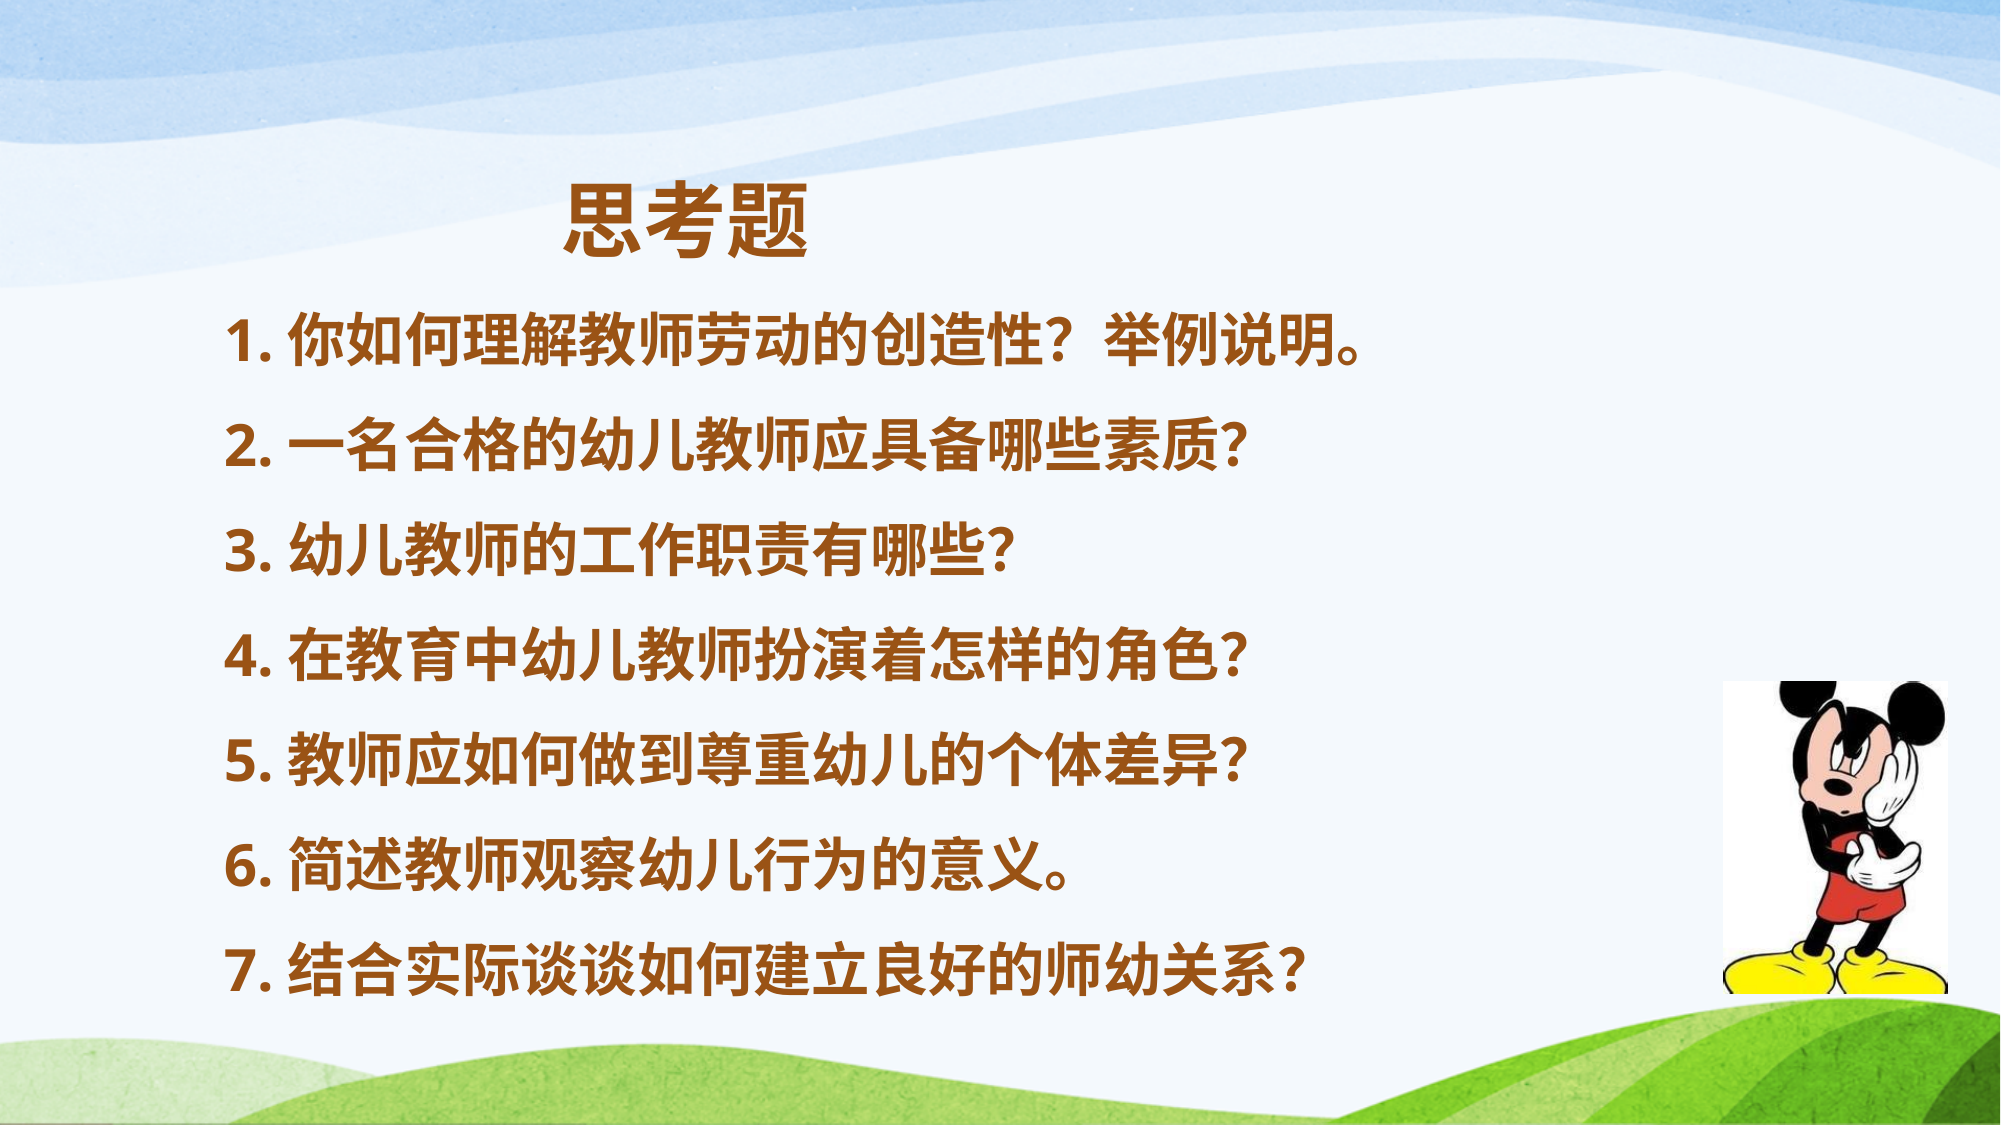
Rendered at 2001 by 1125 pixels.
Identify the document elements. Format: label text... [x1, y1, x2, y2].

picture [0, 0, 2001, 1125]
title 思考题 1.你如何理解教师劳动的创造性？举例说明。 2.一名合格的幼儿教师应具备哪些素质？ 3.幼儿教师的工作职责有哪些？ 4.在教育中幼儿教师扮演着怎样的角色？ 5.教师应如何做到尊重幼儿的个体差异？ 6.简述教师观察幼儿行为的意义。 7.结合实际谈谈如何建立良好的师幼关系？ [208, 810, 2000, 1011]
